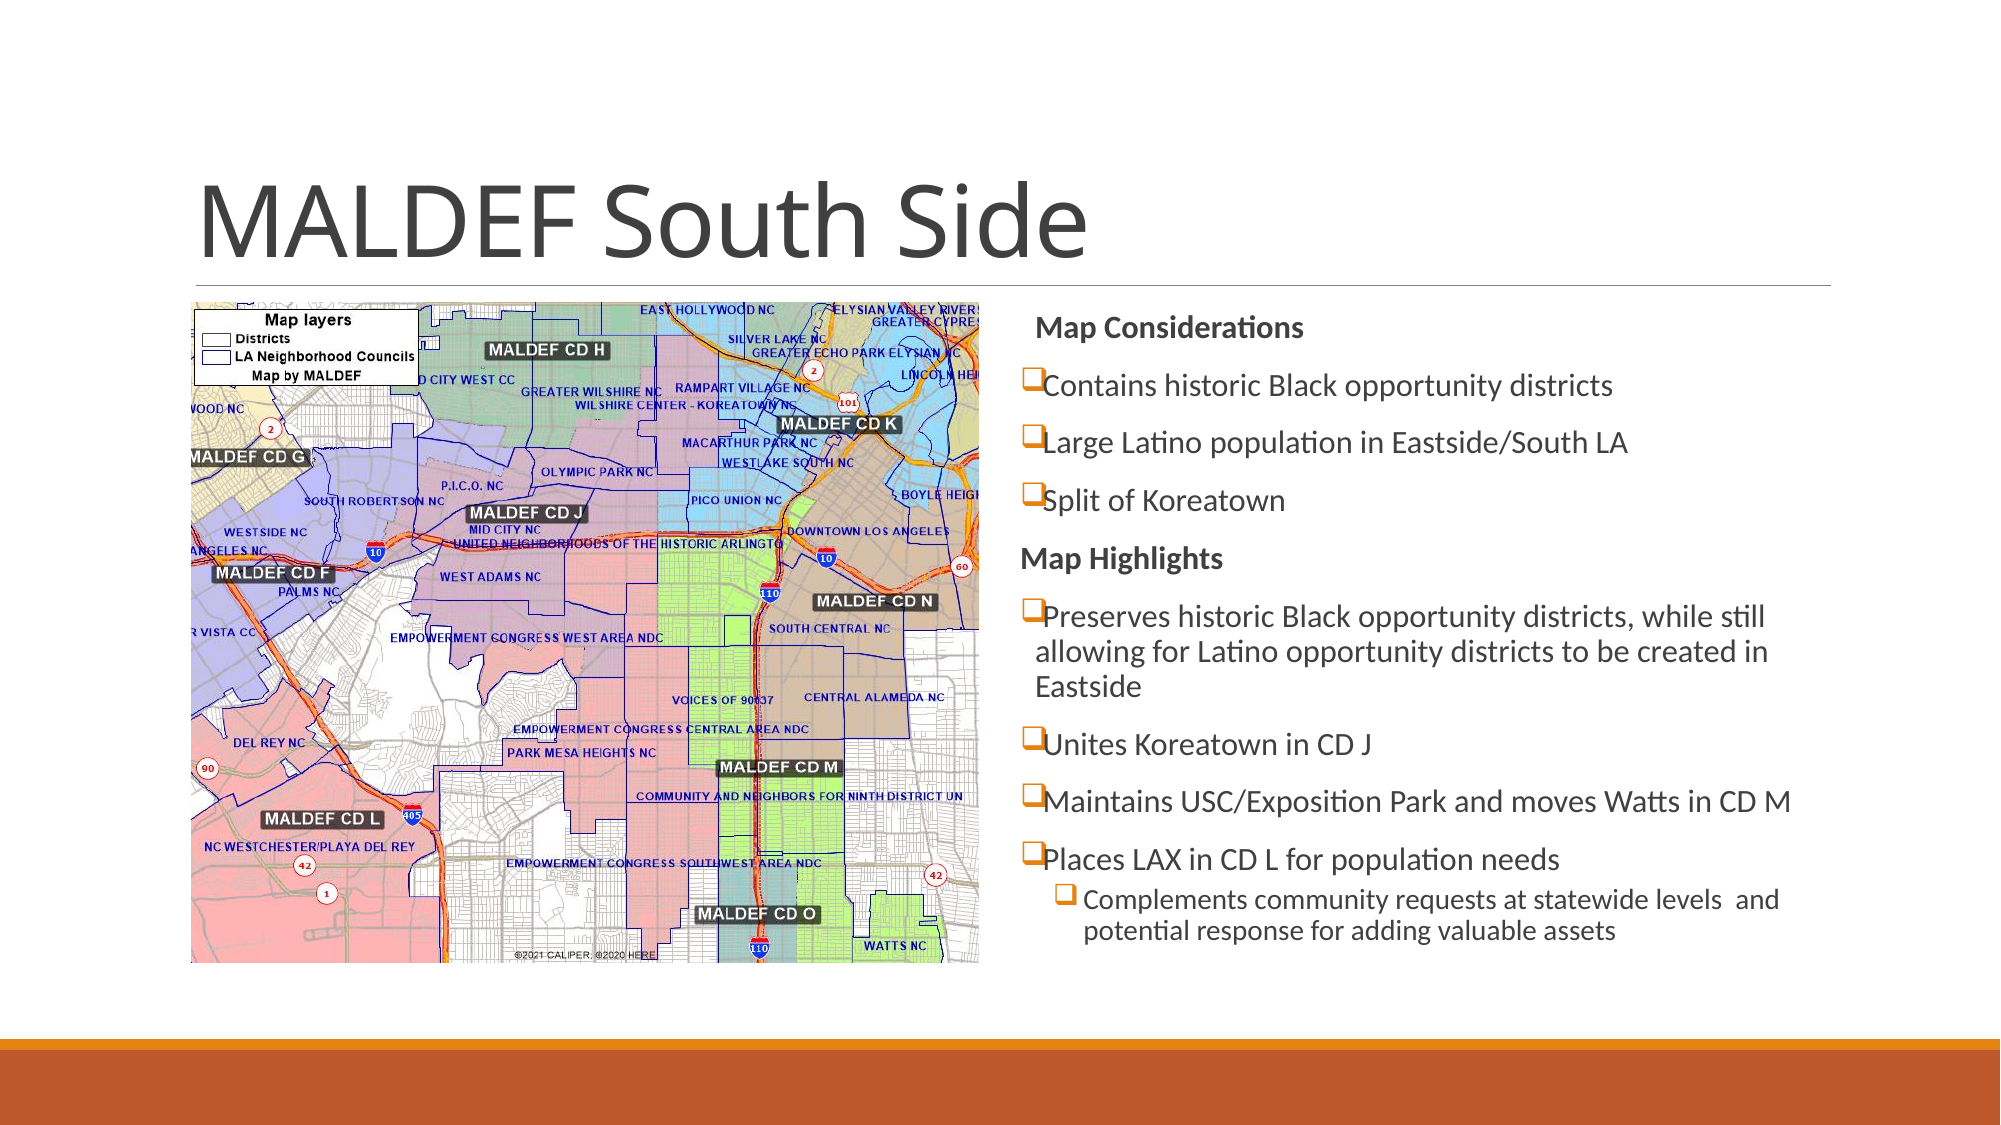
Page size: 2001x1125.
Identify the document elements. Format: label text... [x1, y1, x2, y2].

title MALDEF South Side [180, 47, 1830, 285]
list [190, 302, 980, 964]
list Map Considerations Contains historic Black opportunity districts Large Latino population in Eastside/South LA Split of Koreatown Map Highlights Preserves historic Black opportunity districts, while still allowing for Latino opportunity districts to be created in Eastside Unites Koreatown in CD J Maintains USC/Exposition Park and moves Watts in CD M Places LAX in CD L for population needs Complements community requests at statewide levels and potential response for adding valuable assets [1020, 302, 1830, 963]
